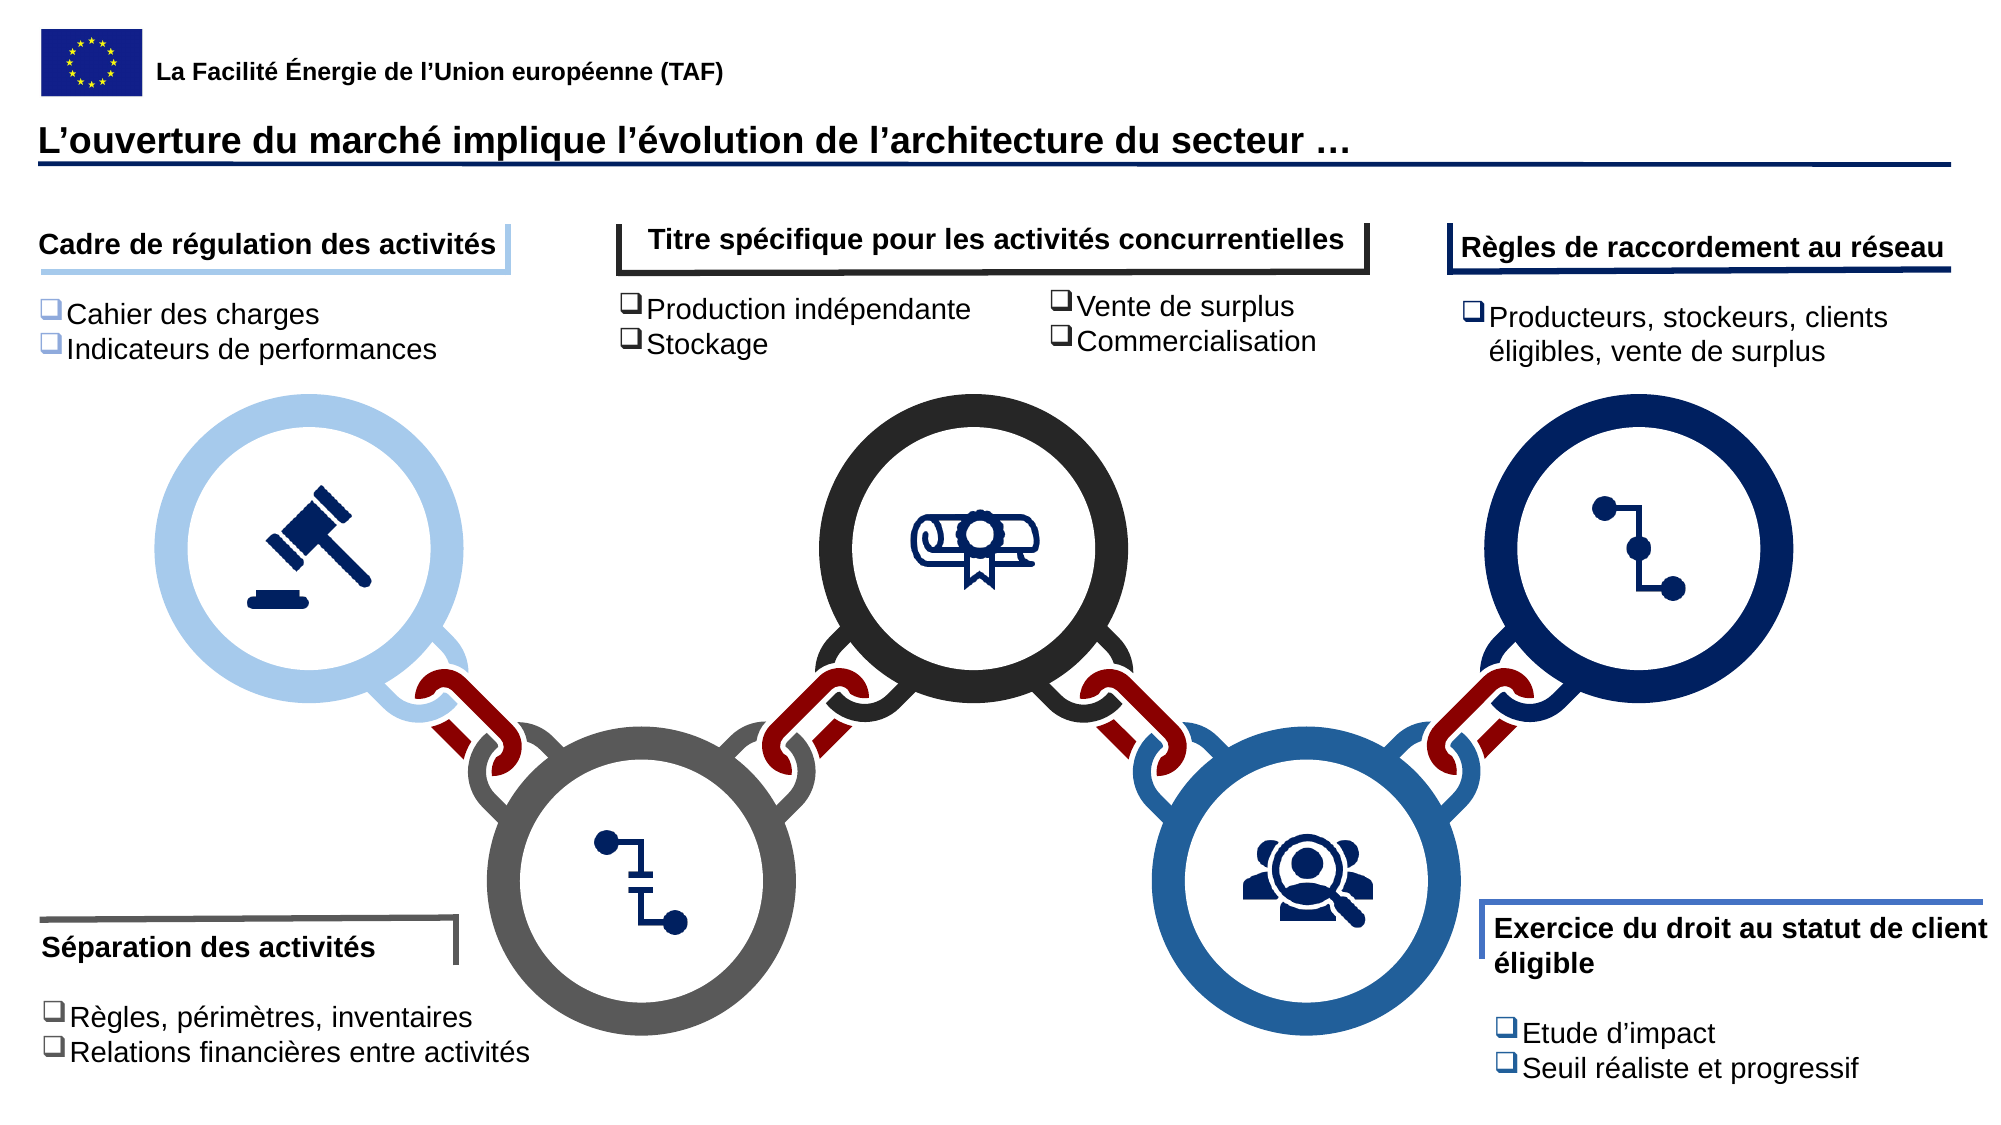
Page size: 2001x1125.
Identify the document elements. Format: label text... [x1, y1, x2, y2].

text_box Cadre de régulation des activités Cahier des charges Indicateurs de performances [38, 218, 544, 373]
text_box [154, 393, 1794, 1036]
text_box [618, 177, 1367, 277]
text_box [39, 914, 456, 966]
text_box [41, 223, 509, 276]
text_box Séparation des activités Règles, périmètres, inventaires Relations financières entre activités [41, 966, 551, 1076]
picture [39, 27, 144, 98]
text_box L’ouverture du marché implique l’évolution de l’architecture du secteur … [23, 108, 1964, 169]
text_box Vente de surplus Commercialisation [1048, 280, 1355, 365]
text_box Production indépendante Stockage [618, 282, 994, 368]
text_box Exercice du droit au statut de client éligible Etude d’impact Seuil réaliste et progressif [1493, 901, 1999, 1092]
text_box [1479, 899, 1983, 959]
text_box Règles de raccordement au réseau Producteurs, stockeurs, clients éligibles, vente de surplus [1460, 220, 1970, 376]
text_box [1449, 223, 1951, 275]
